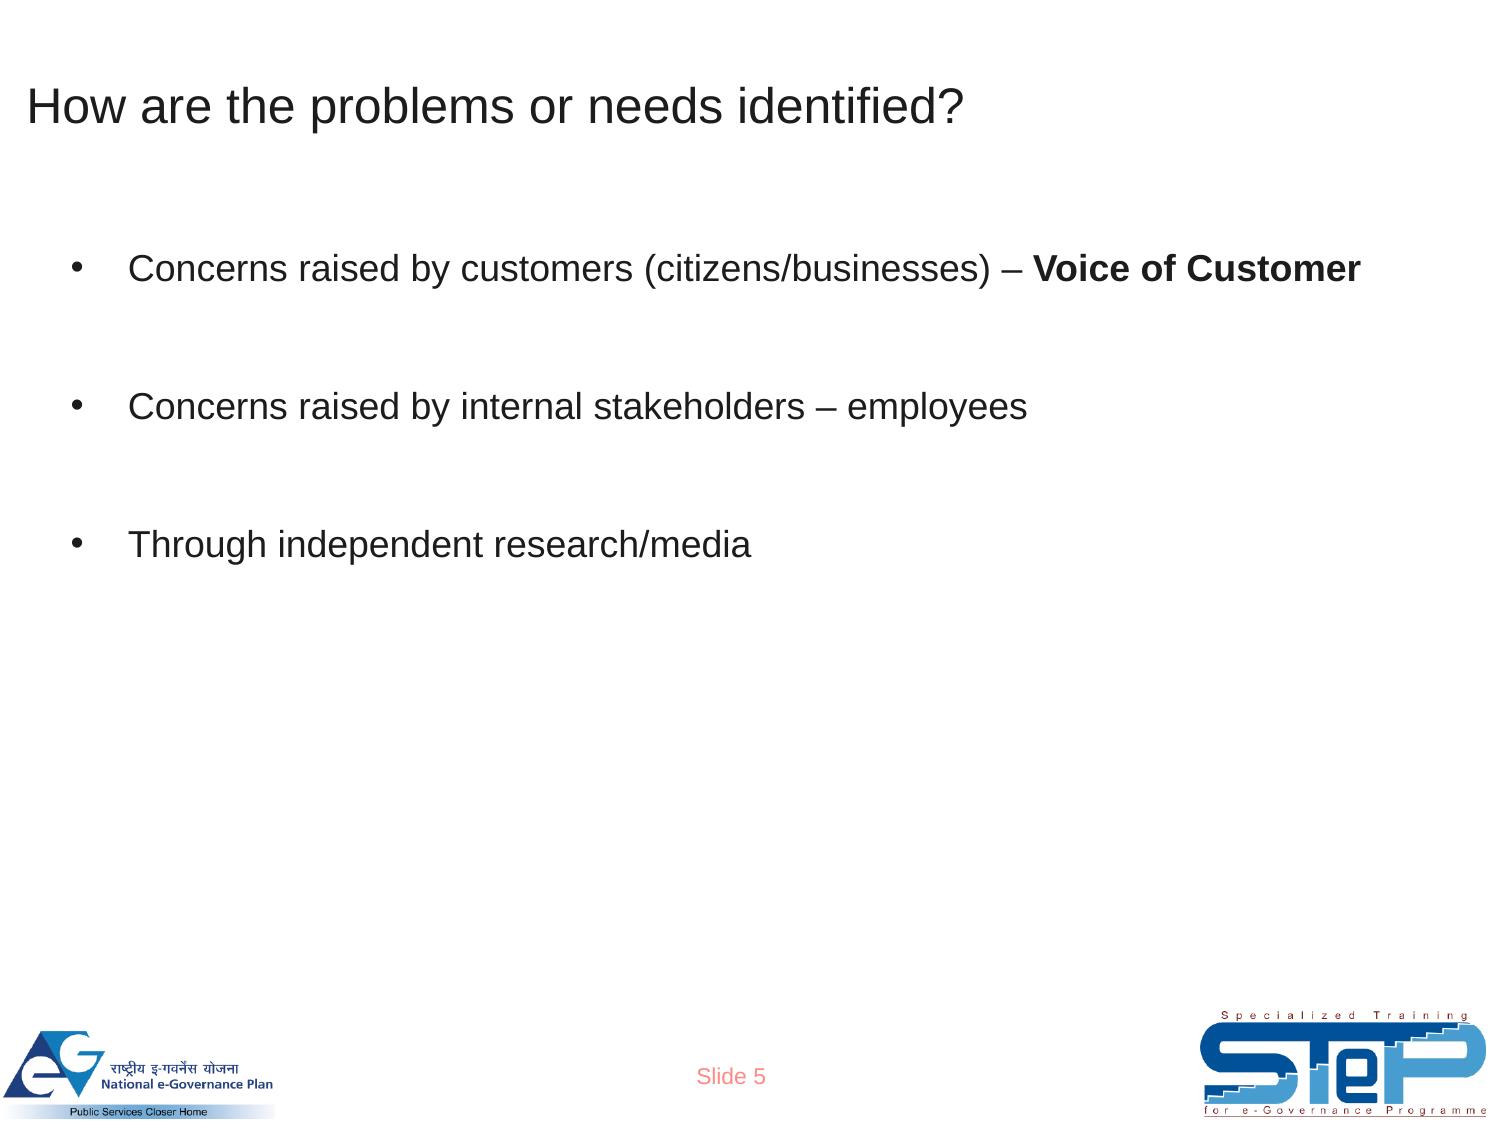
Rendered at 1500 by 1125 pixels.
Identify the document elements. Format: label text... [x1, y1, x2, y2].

picture [1200, 1011, 1486, 1117]
title How are the problems or needs identified? [26, 73, 1472, 198]
picture [2, 1031, 275, 1119]
list Concerns raised by customers (citizens/businesses) – Voice of Customer Concerns raised by internal stakeholders – employees Through independent research/media [70, 234, 1406, 748]
